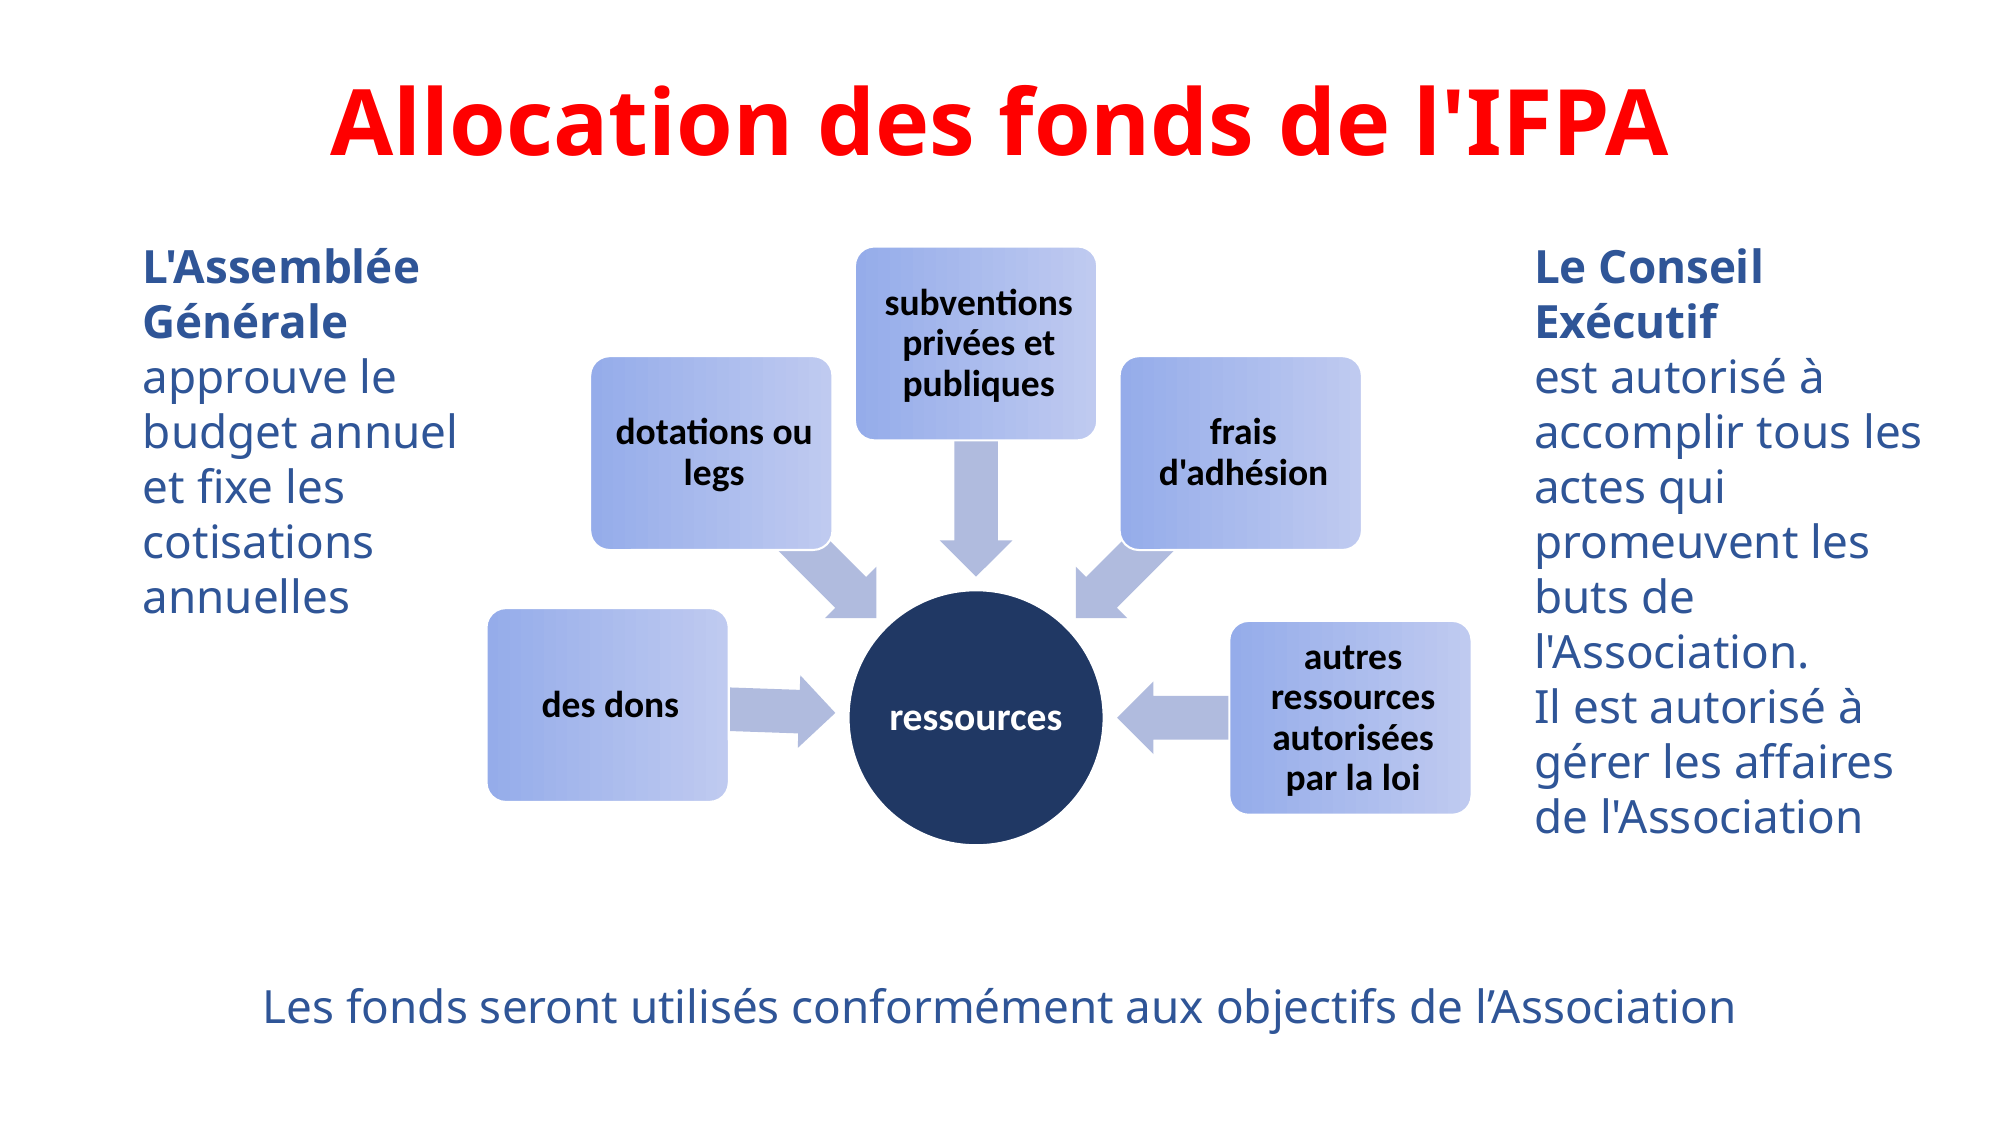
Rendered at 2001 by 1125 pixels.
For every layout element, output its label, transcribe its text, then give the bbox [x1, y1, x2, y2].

text_box L'Assemblée Générale approuve le budget annuel et fixe les cotisations annuelles [128, 230, 480, 631]
title Allocation des fonds de l'IFPA [137, 46, 1863, 206]
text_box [480, 197, 1472, 895]
text_box Le Conseil Exécutif est autorisé à accomplir tous les actes qui promeuvent les buts de l'Association. Il est autorisé à gérer les affaires de l'Association [1519, 230, 1971, 851]
text_box Les fonds seront utilisés conformément aux objectifs de l’Association [175, 969, 1824, 1040]
